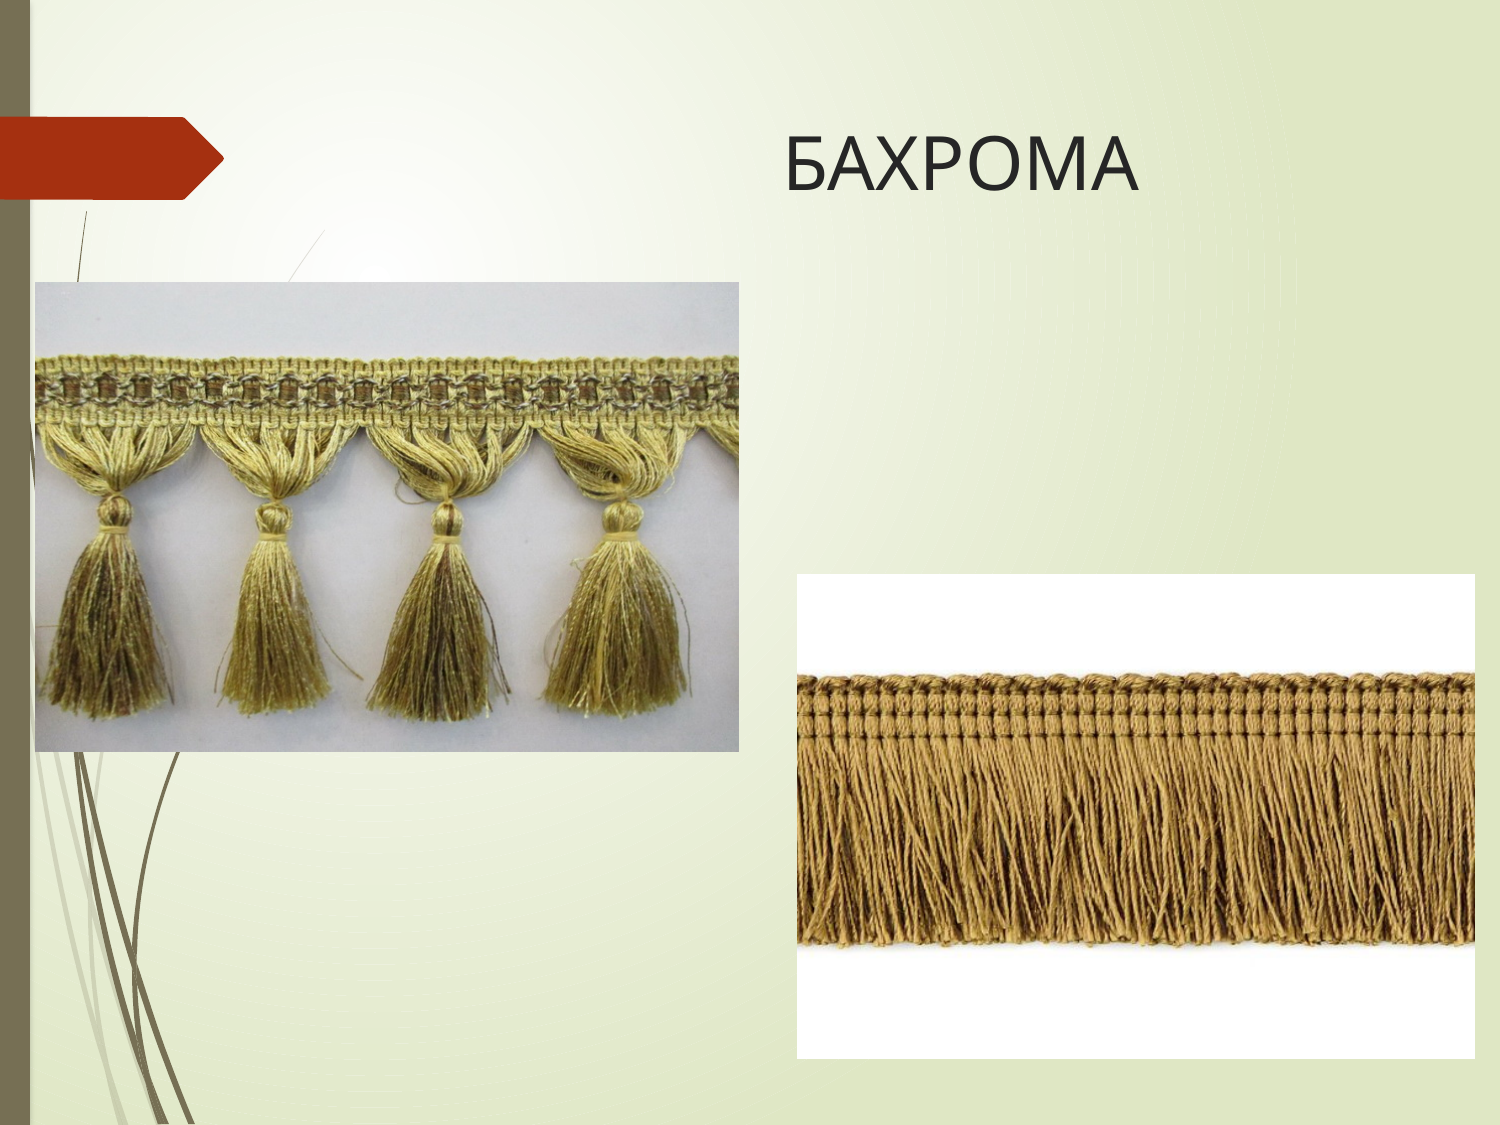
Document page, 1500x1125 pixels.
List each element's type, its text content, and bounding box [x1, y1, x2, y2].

picture [35, 282, 739, 752]
picture [796, 574, 1476, 1059]
title БАХРОМА [319, 102, 1400, 313]
